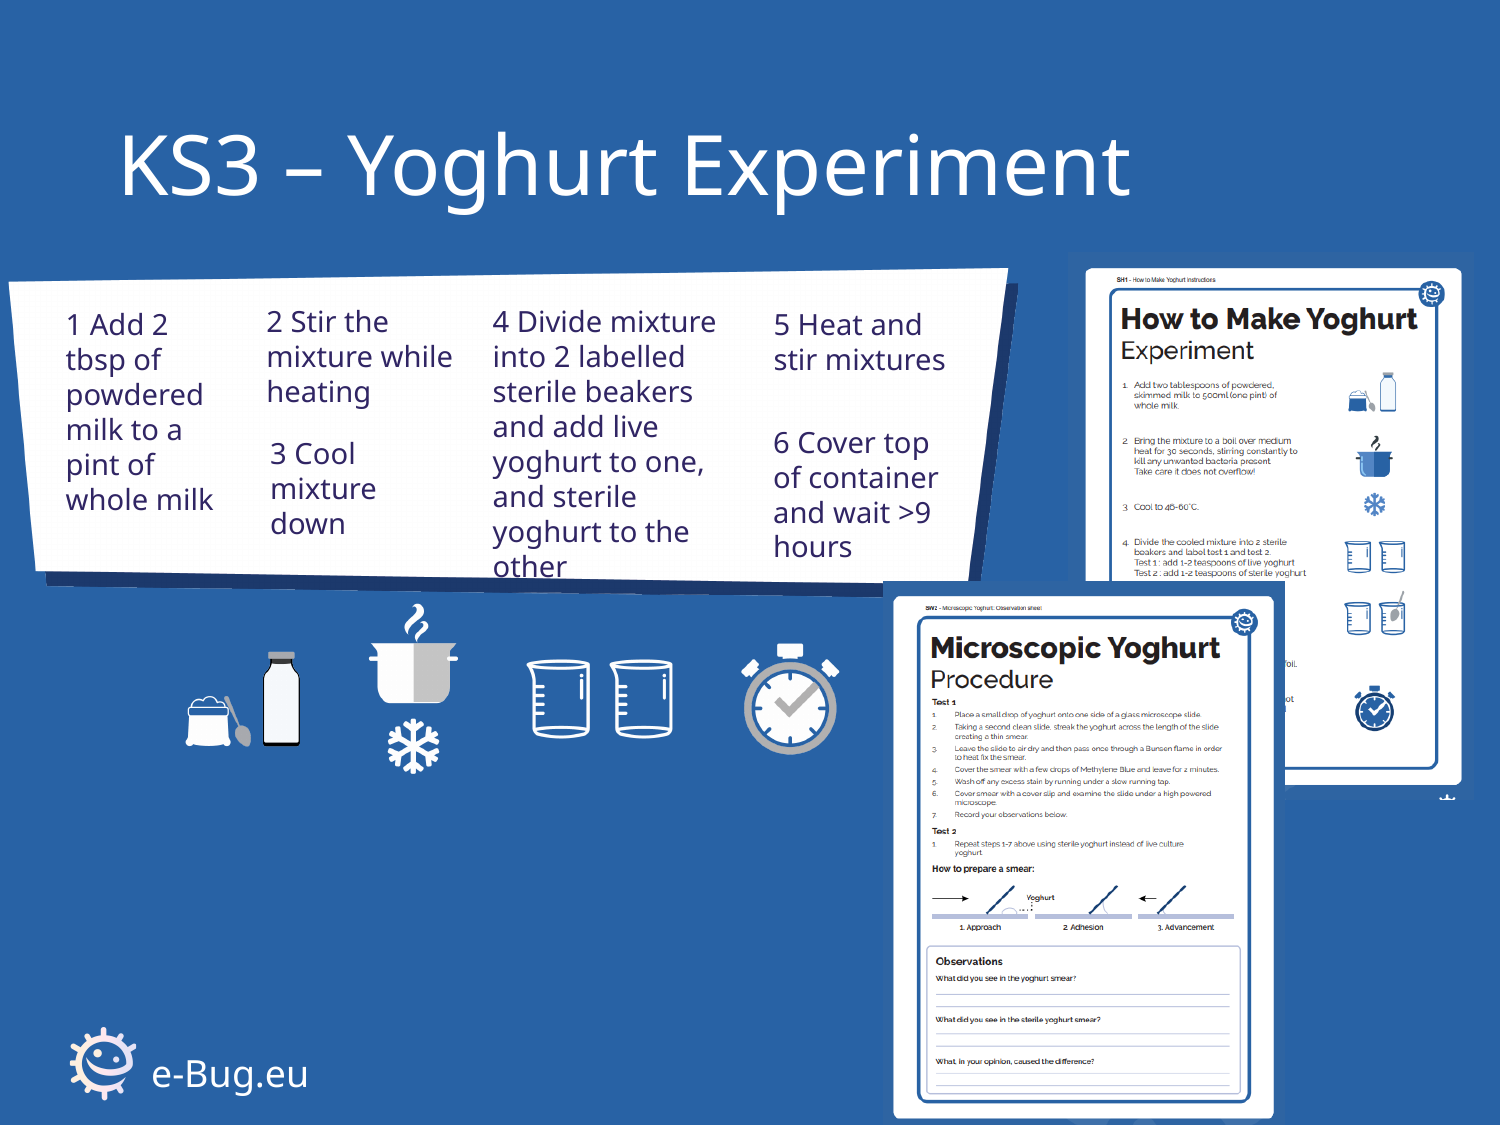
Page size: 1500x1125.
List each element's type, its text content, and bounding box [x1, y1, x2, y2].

picture [8, 252, 1474, 1125]
footer e-Bug.eu [136, 1042, 643, 1103]
title KS3 – Yoghurt Experiment [102, 0, 1397, 222]
